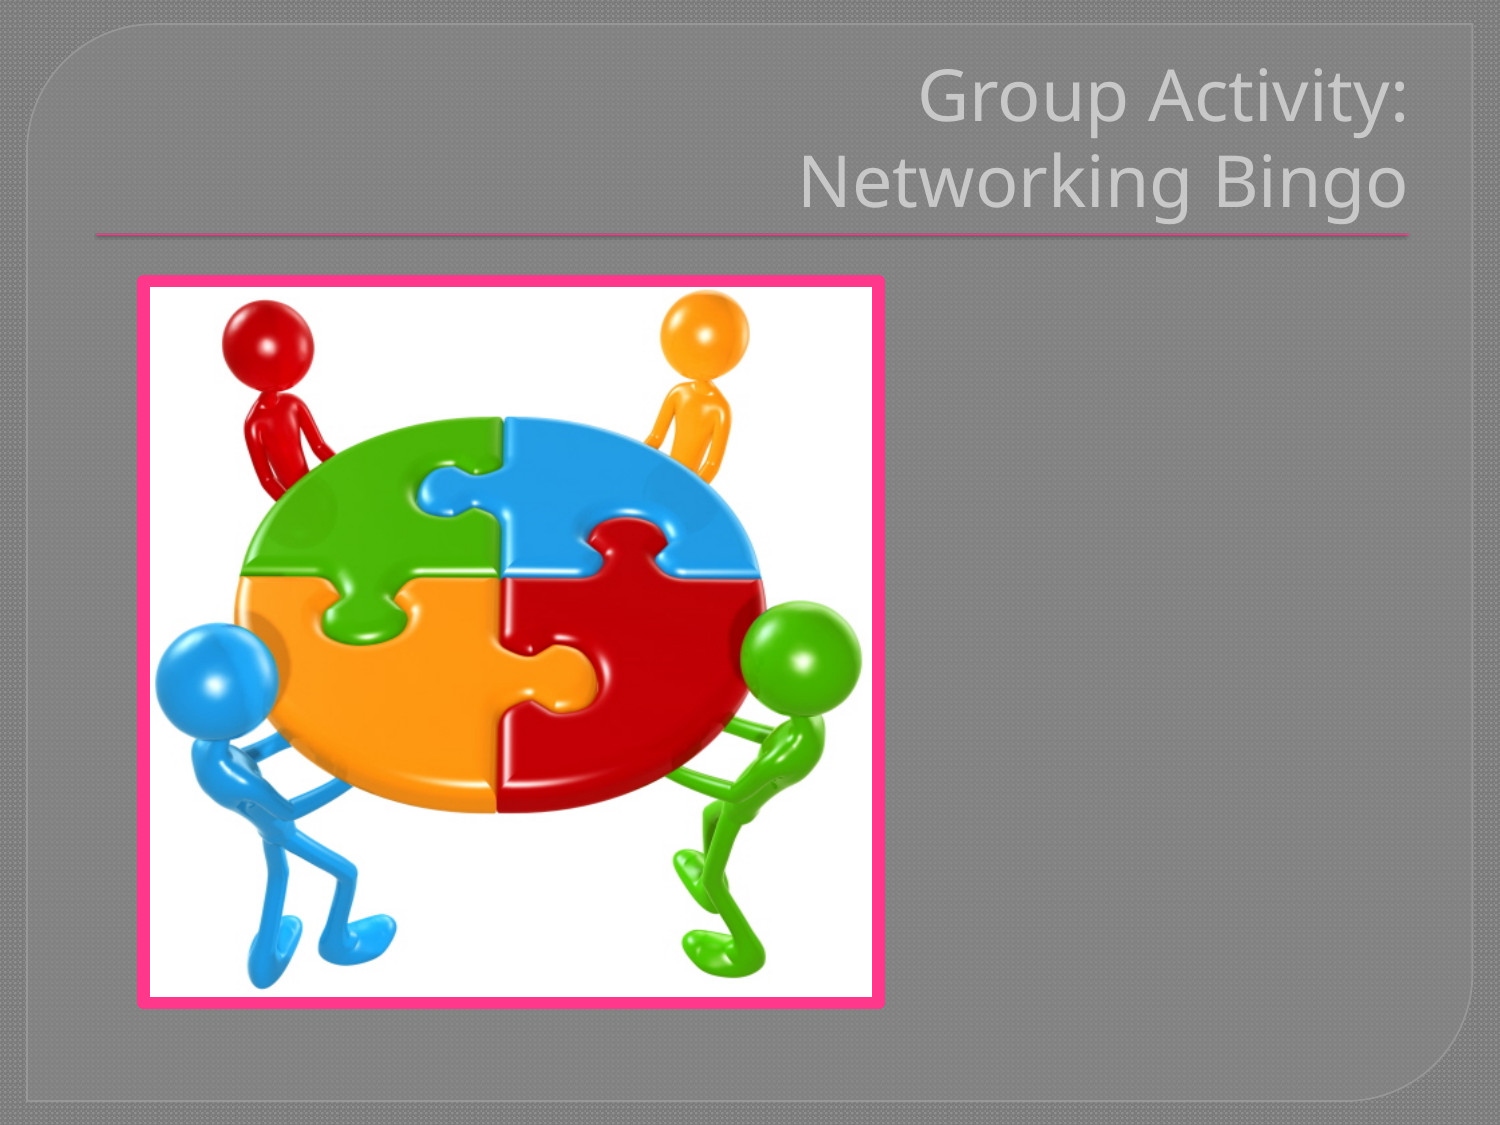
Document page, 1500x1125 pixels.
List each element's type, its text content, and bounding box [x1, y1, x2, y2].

title Group Activity: Networking Bingo [75, 41, 1425, 230]
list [149, 287, 873, 997]
